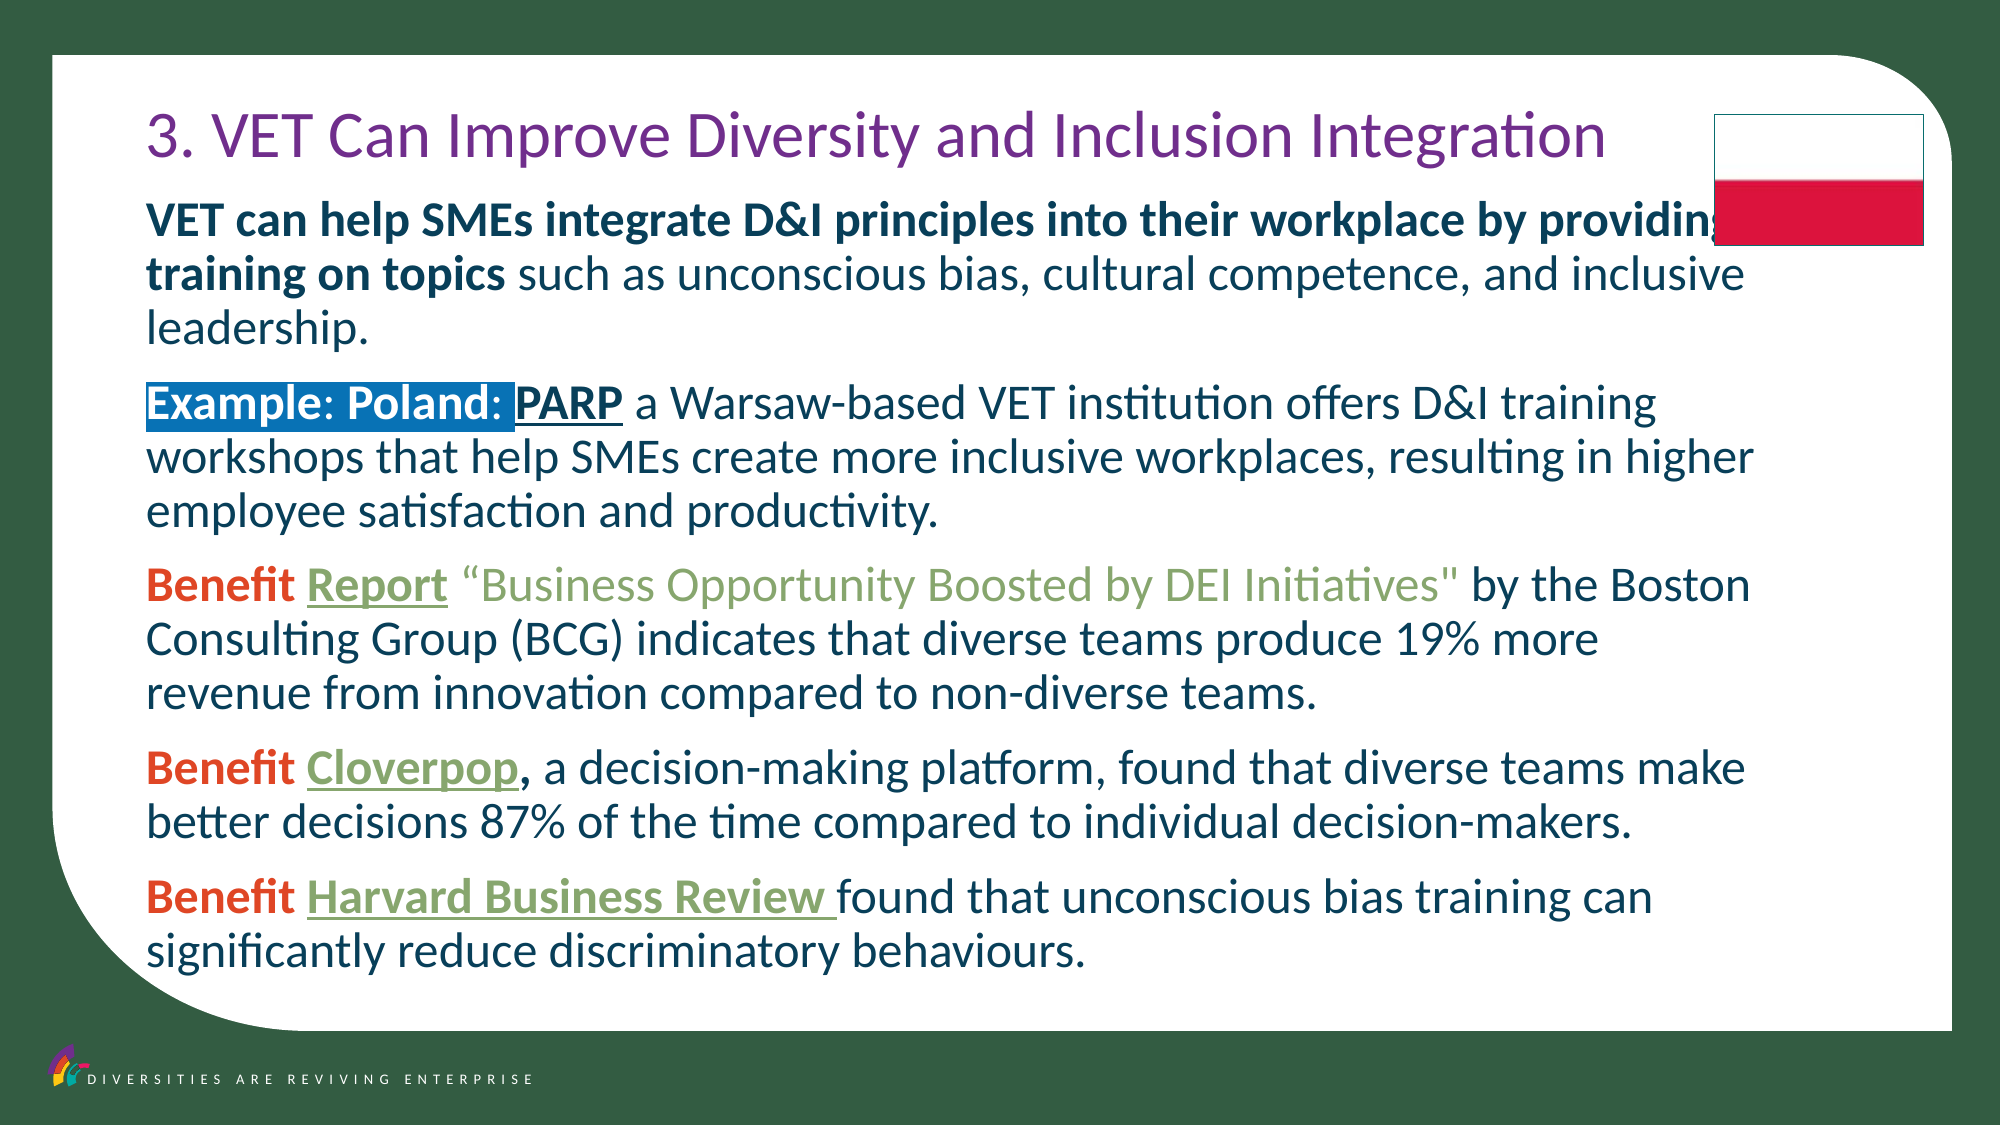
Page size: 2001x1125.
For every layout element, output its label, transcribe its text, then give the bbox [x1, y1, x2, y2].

picture [1715, 115, 1924, 246]
list 3. VET Can Improve Diversity and Inclusion Integration VET can help SMEs integrate D&I principles into their workplace by providing training on topics such as unconscious bias, cultural competence, and inclusive leadership. Example: Poland: PARP a Warsaw-based VET institution offers D&I training workshops that help SMEs create more inclusive workplaces, resulting in higher employee satisfaction and productivity. Benefit Report “Business Opportunity Boosted by DEI Initiatives" by the Boston Consulting Group (BCG) indicates that diverse teams produce 19% more revenue from innovation compared to non-diverse teams. Benefit Cloverpop, a decision-making platform, found that diverse teams make better decisions 87% of the time compared to individual decision-makers. Benefit Harvard Business Review found that unconscious bias training can significantly reduce discriminatory behaviours. [130, 93, 1774, 725]
